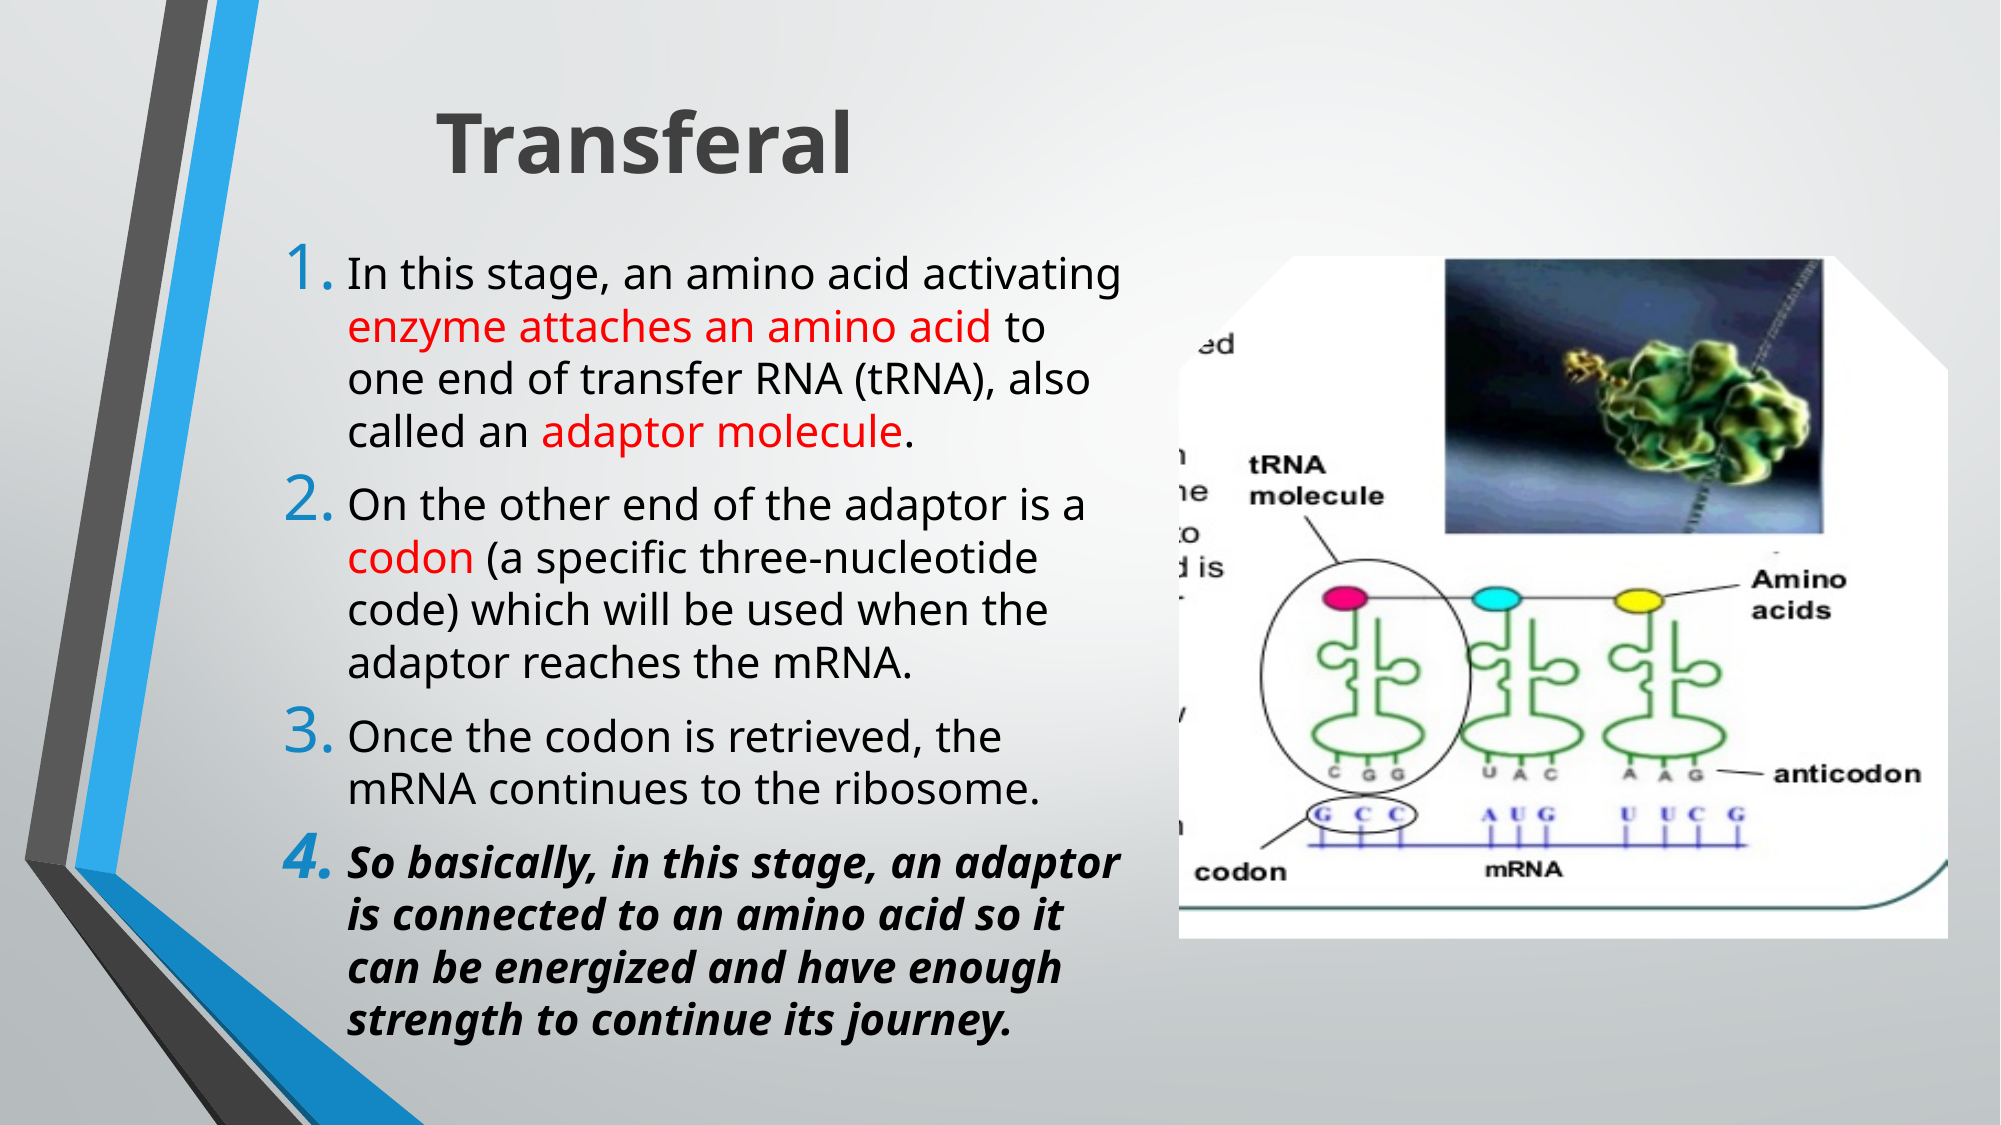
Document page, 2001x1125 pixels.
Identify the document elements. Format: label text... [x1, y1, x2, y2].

title Transferal [303, 78, 987, 203]
picture [1178, 255, 1949, 939]
list In this stage, an amino acid activating enzyme attaches an amino acid to one end of transfer RNA (tRNA), also called an adaptor molecule. On the other end of the adaptor is a codon (a specific three-nucleotide code) which will be used when the adaptor reaches the mRNA. Once the codon is retrieved, the mRNA continues to the ribosome. So basically, in this stage, an adaptor is connected to an amino acid so it can be energized and have enough strength to continue its journey. [268, 231, 1149, 1059]
